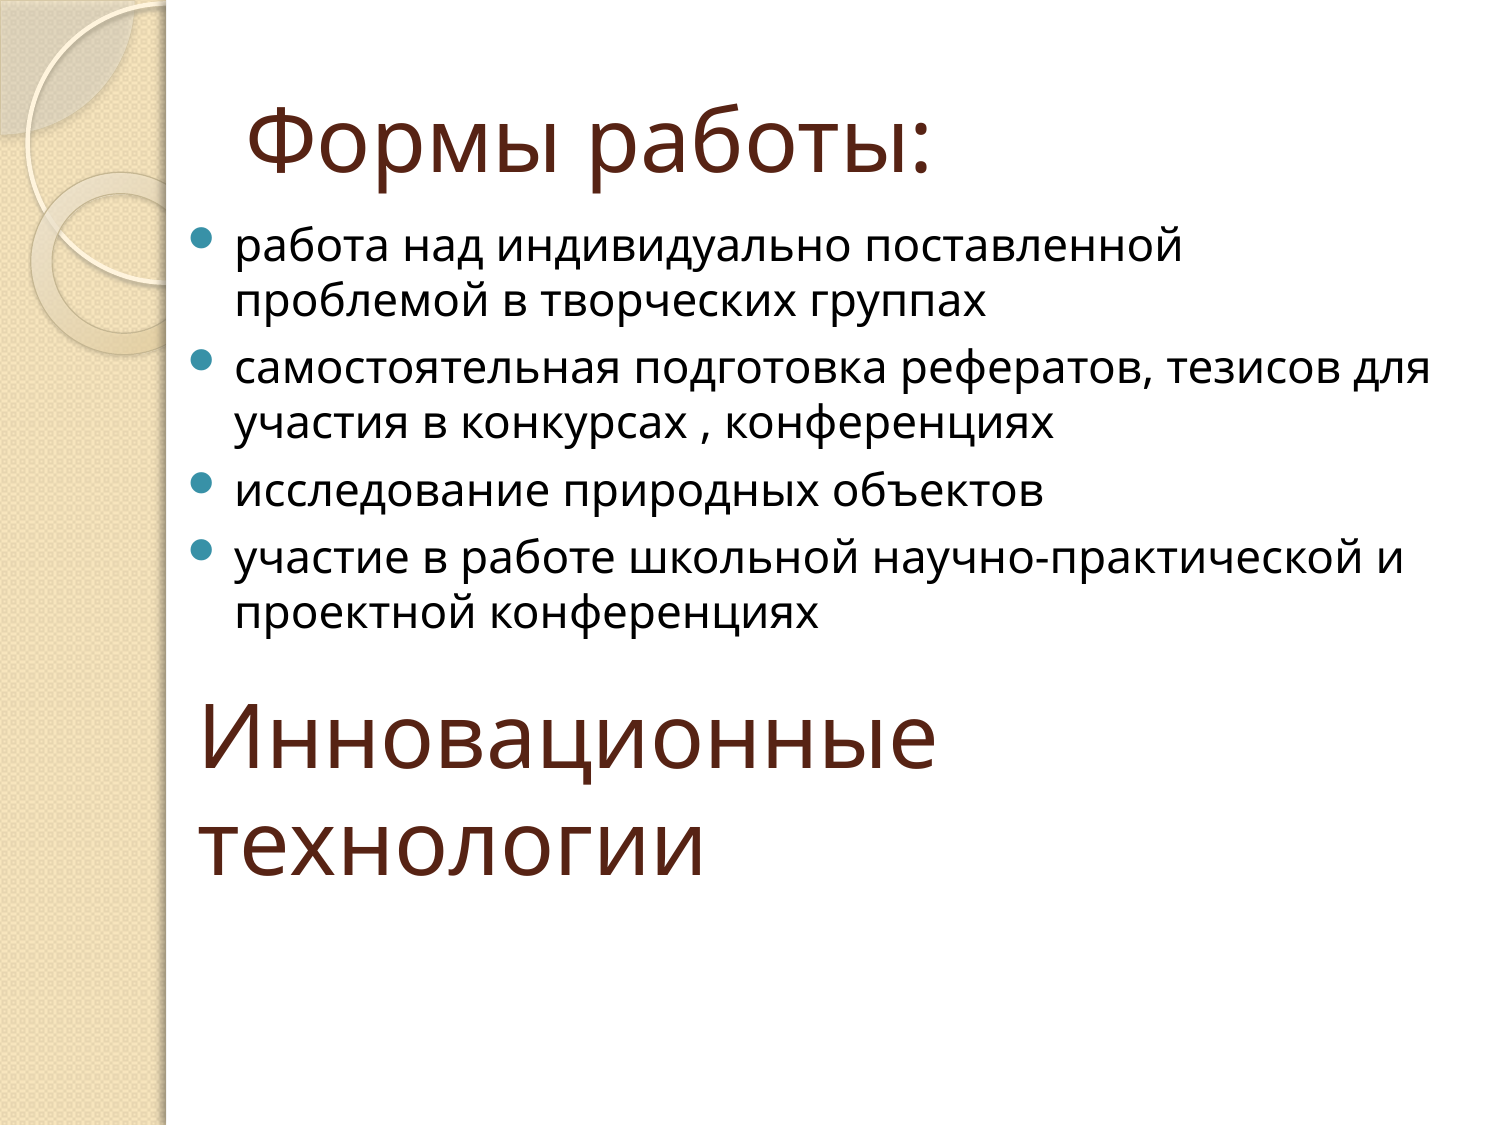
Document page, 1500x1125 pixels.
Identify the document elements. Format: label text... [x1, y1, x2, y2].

text_box Формы работы: [230, 42, 1461, 231]
list работа над индивидуально поставленной проблемой в творческих группах самостоятельная подготовка рефератов, тезисов для участия в конкурсах , конференциях исследование природных объектов участие в работе школьной научно-практической и проектной конференциях [159, 208, 1461, 1055]
